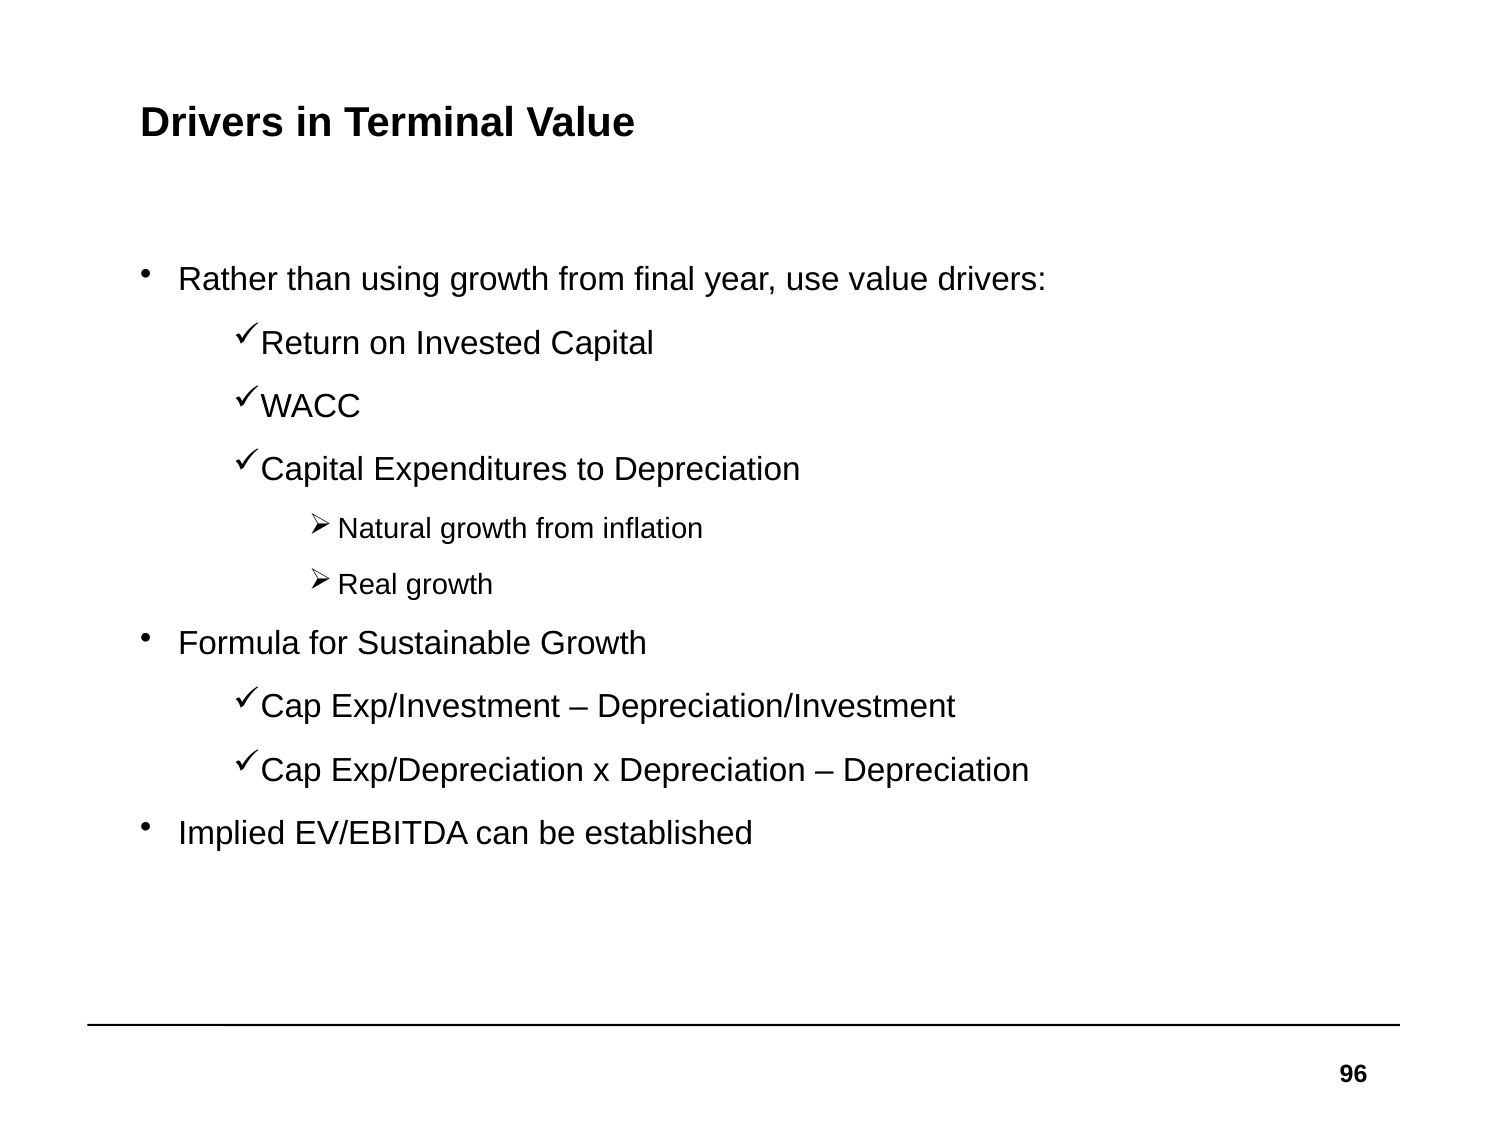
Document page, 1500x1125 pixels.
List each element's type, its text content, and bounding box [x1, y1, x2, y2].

title Drivers in Terminal Value [125, 87, 1375, 225]
list Rather than using growth from final year, use value drivers: Return on Invested Capital WACC Capital Expenditures to Depreciation Natural growth from inflation Real growth Formula for Sustainable Growth Cap Exp/Investment – Depreciation/Investment Cap Exp/Depreciation x Depreciation – Depreciation Implied EV/EBITDA can be established [125, 249, 1338, 1000]
